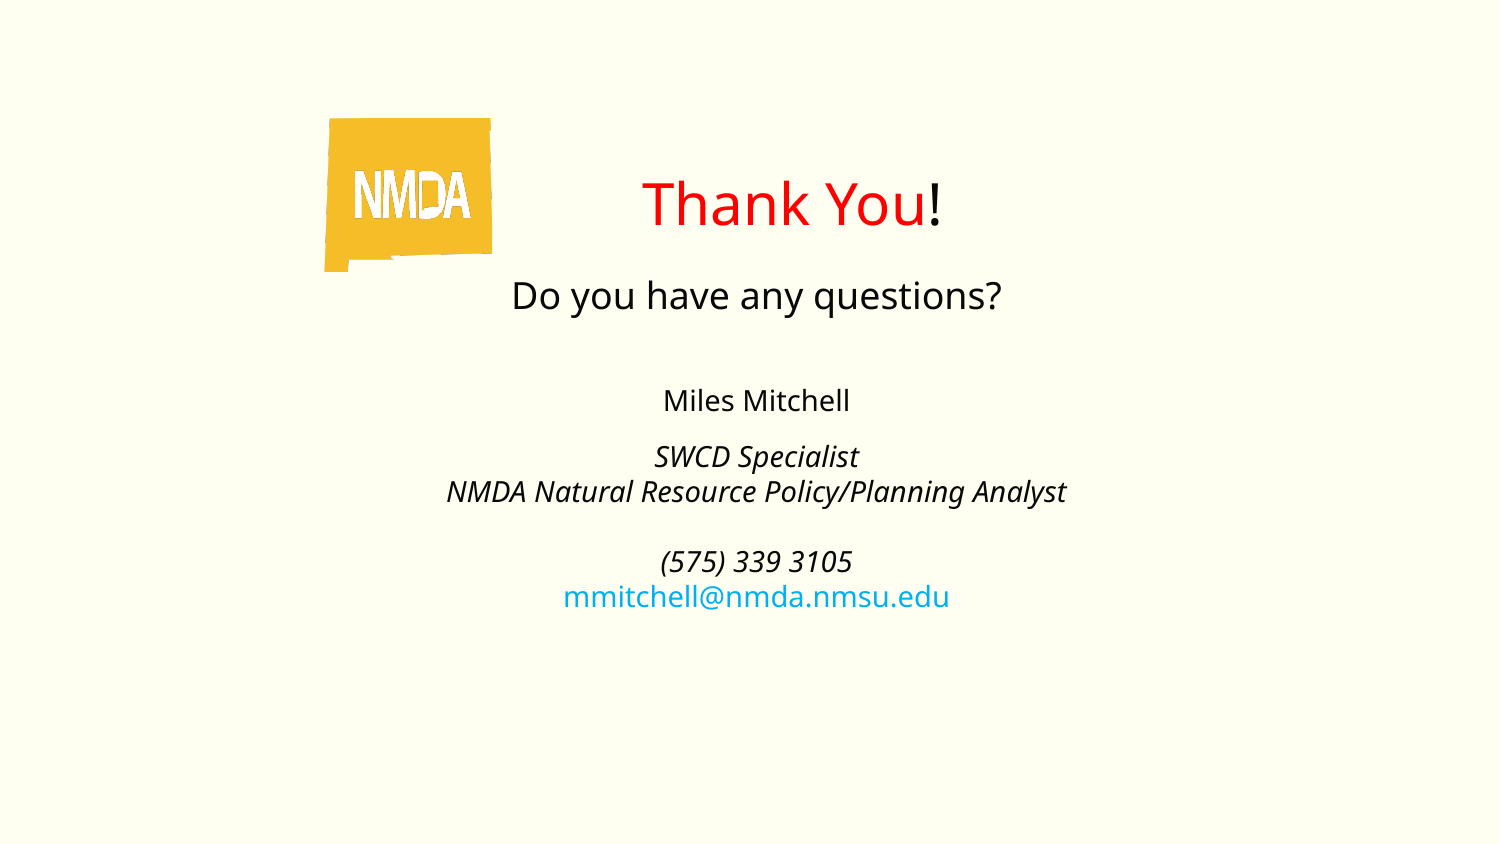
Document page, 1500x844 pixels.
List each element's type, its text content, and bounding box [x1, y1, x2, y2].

text_box Thank You! [627, 159, 1097, 264]
picture [324, 117, 493, 272]
text_box Do you have any questions? Miles Mitchell SWCD Specialist NMDA Natural Resource Policy/Planning Analyst (575) 339 3105 mmitchell@nmda.nmsu.edu [374, 264, 1139, 621]
